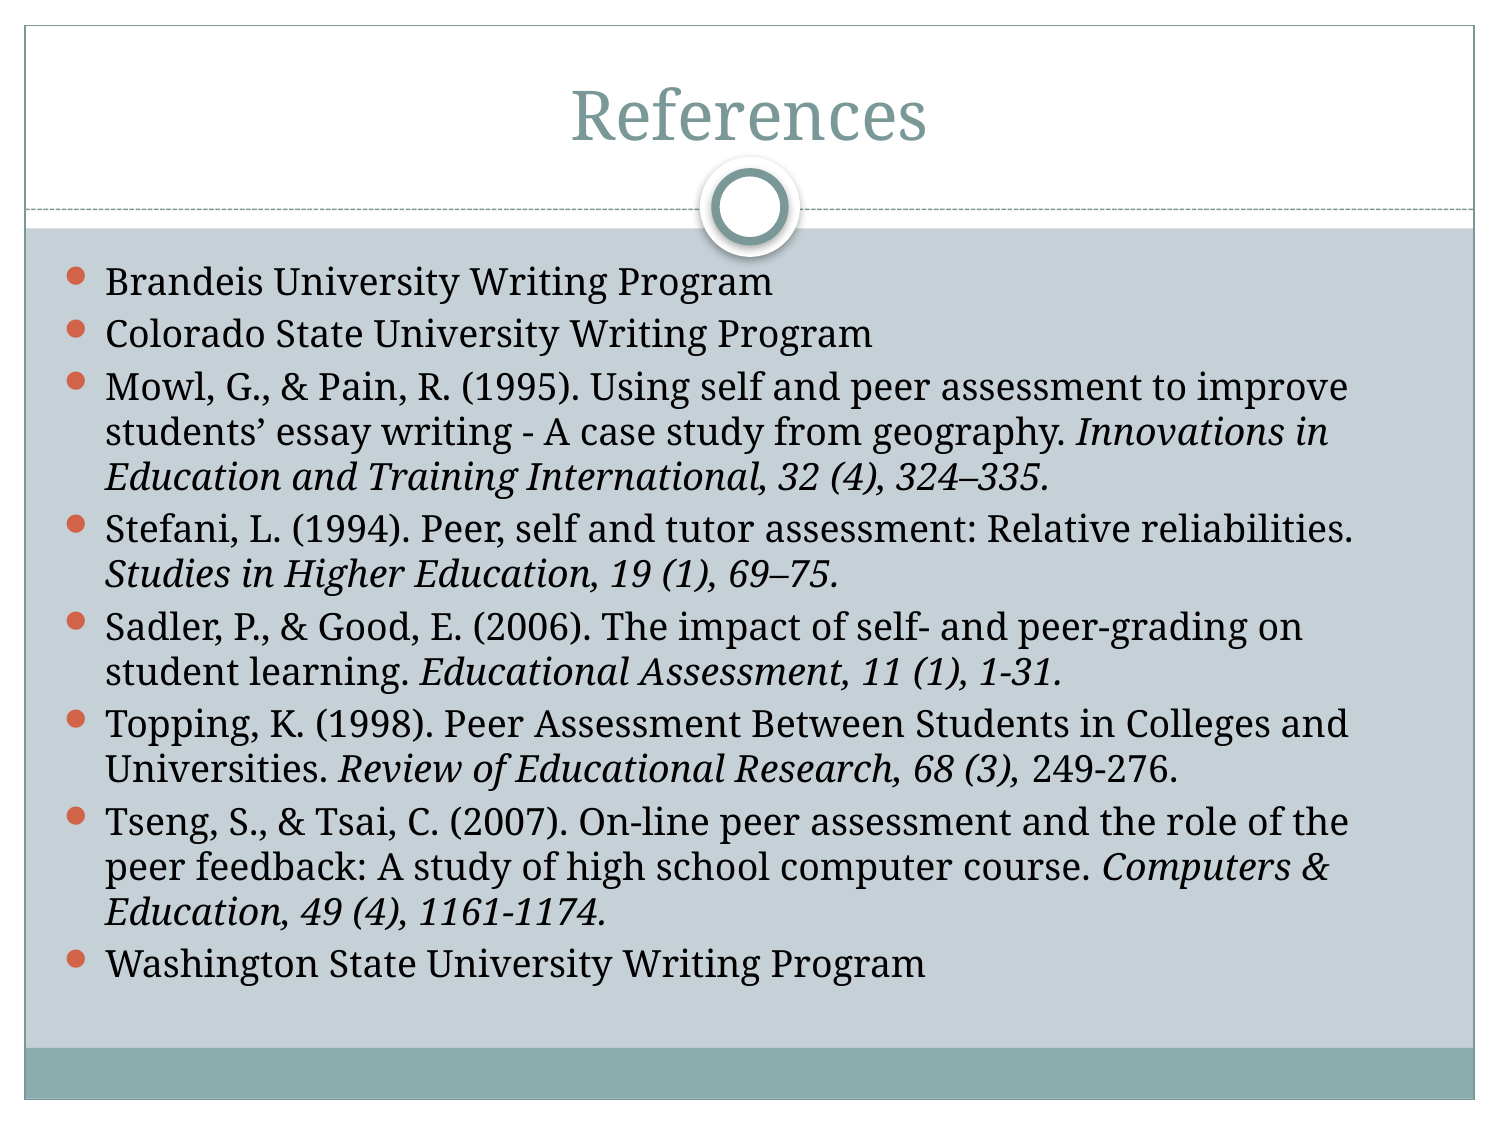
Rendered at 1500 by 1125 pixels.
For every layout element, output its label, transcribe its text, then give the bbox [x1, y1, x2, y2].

list Brandeis University Writing Program Colorado State University Writing Program Mowl, G., & Pain, R. (1995). Using self and peer assessment to improve students’ essay writing - A case study from geography. Innovations in Education and Training International, 32 (4), 324–335. Stefani, L. (1994). Peer, self and tutor assessment: Relative reliabilities. Studies in Higher Education, 19 (1), 69–75. Sadler, P., & Good, E. (2006). The impact of self- and peer-grading on student learning. Educational Assessment, 11 (1), 1-31. Topping, K. (1998). Peer Assessment Between Students in Colleges and Universities. Review of Educational Research, 68 (3), 249-276. Tseng, S., & Tsai, C. (2007). On-line peer assessment and the role of the peer feedback: A study of high school computer course. Computers & Education, 49 (4), 1161-1174. Washington State University Writing Program [49, 250, 1445, 1001]
title References [49, 37, 1450, 162]
